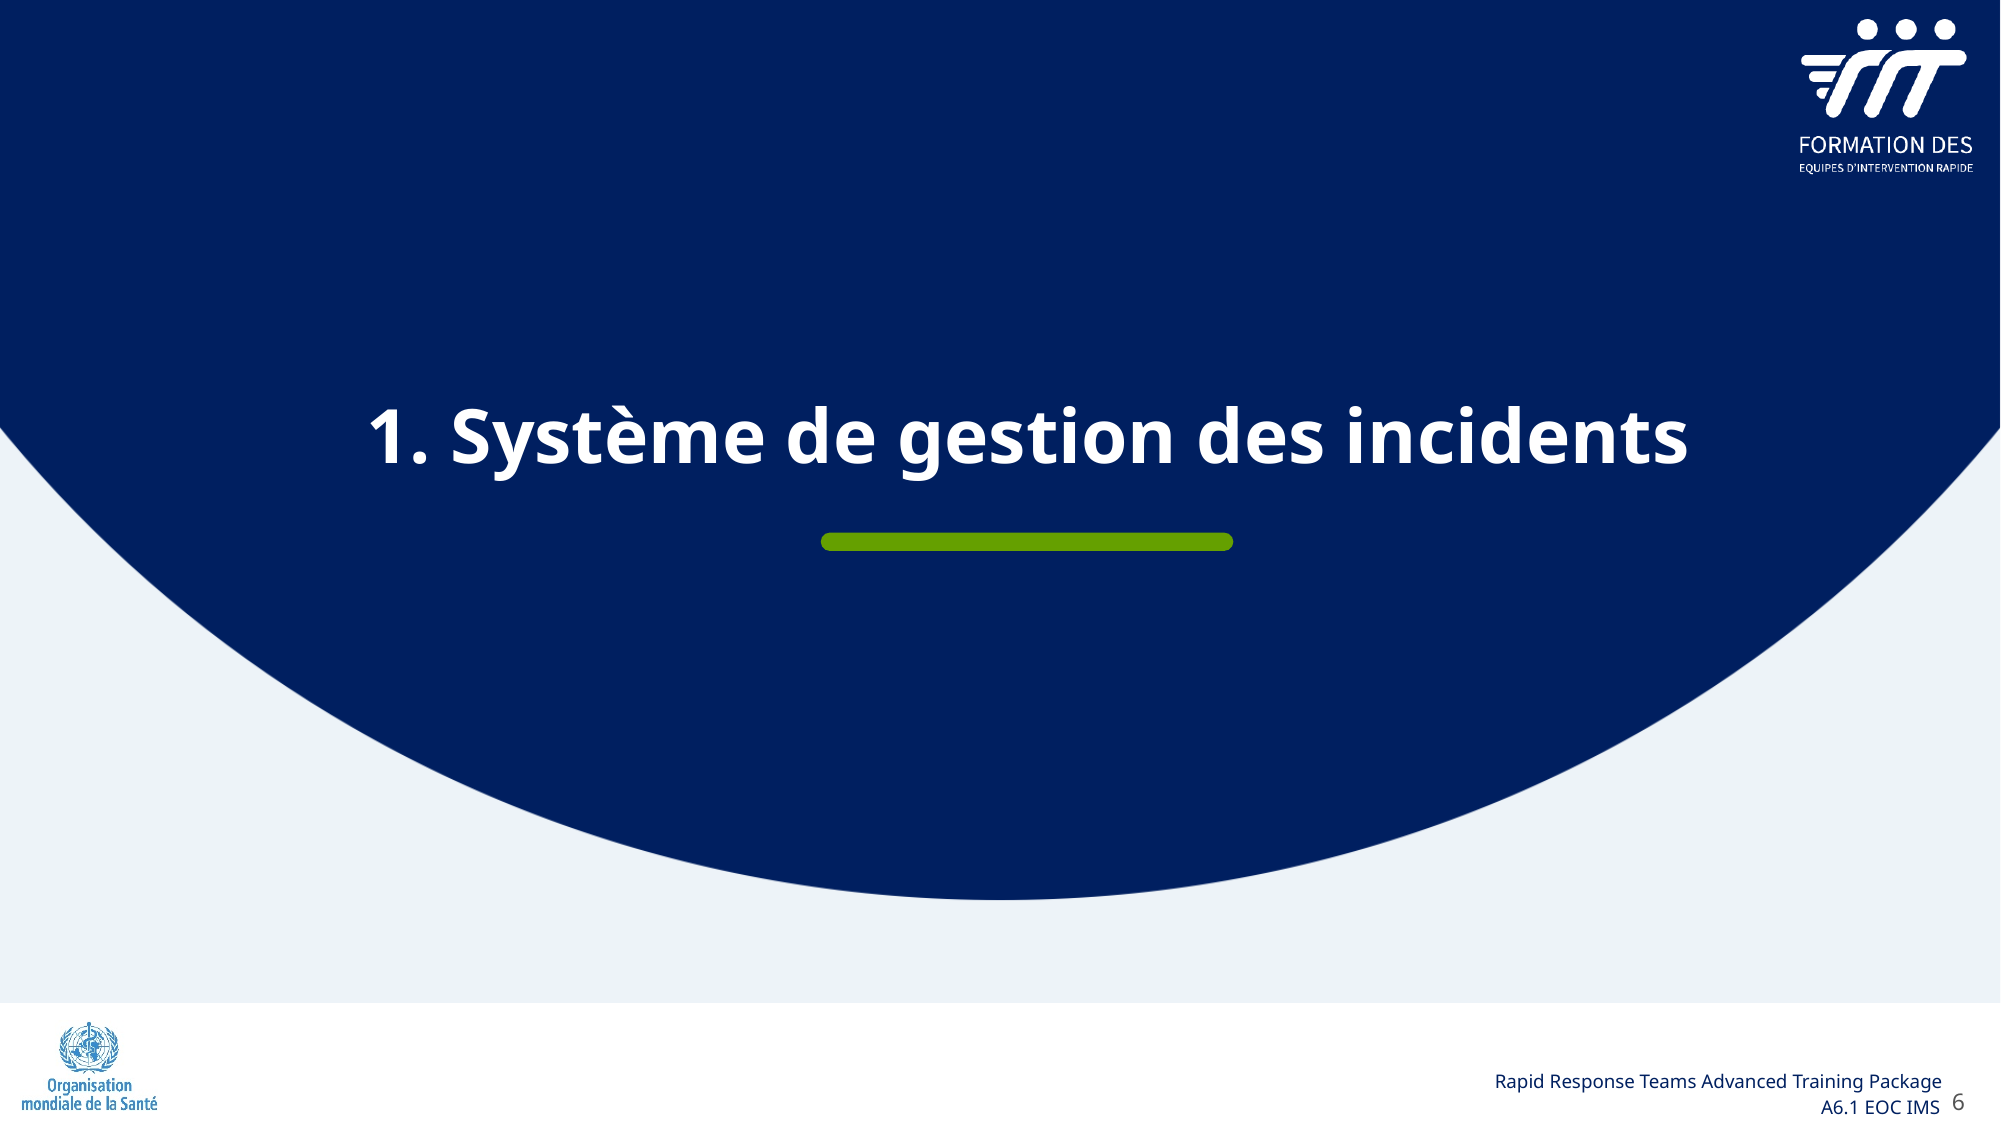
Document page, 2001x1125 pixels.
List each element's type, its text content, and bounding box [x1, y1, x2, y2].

picture [0, 0, 2001, 1003]
list 1. Système de gestion des incidents [97, 285, 1960, 594]
picture [20, 1020, 158, 1111]
slide_number 6 [1882, 1037, 1916, 1092]
